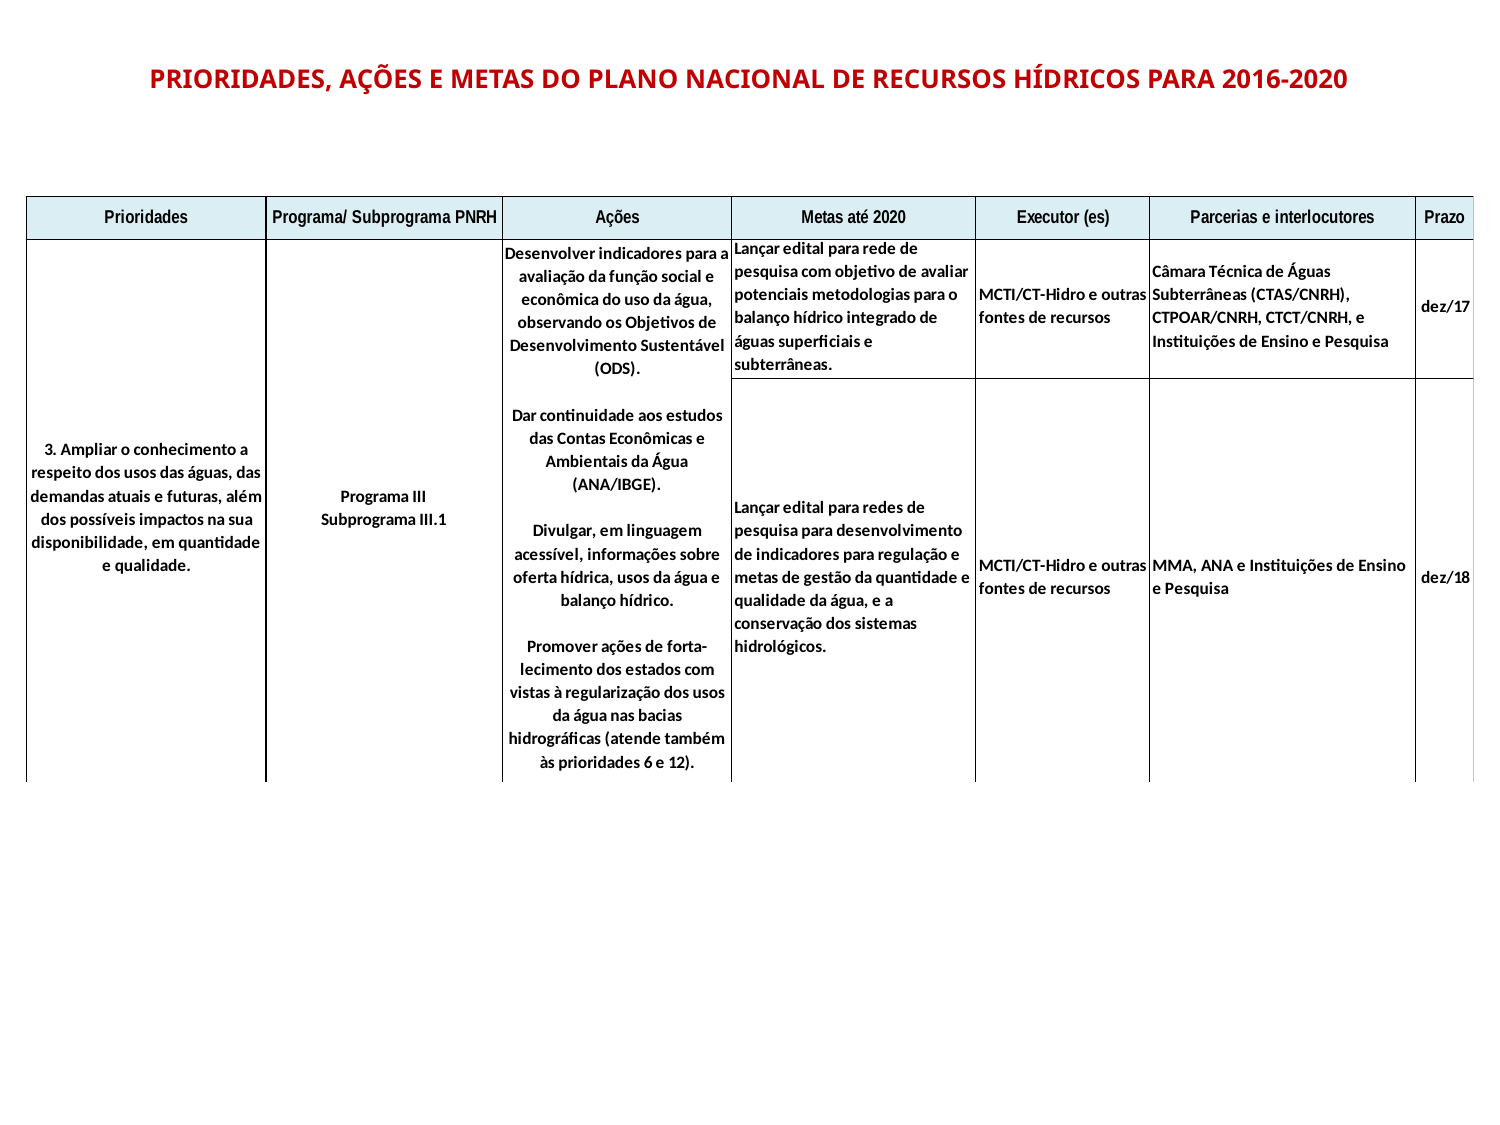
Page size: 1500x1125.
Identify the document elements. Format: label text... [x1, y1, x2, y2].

picture [25, 195, 1475, 784]
title PRIORIDADES, AÇÕES E METAS DO PLANO NACIONAL DE RECURSOS HÍDRICOS PARA 2016-2020 [75, 42, 1425, 114]
